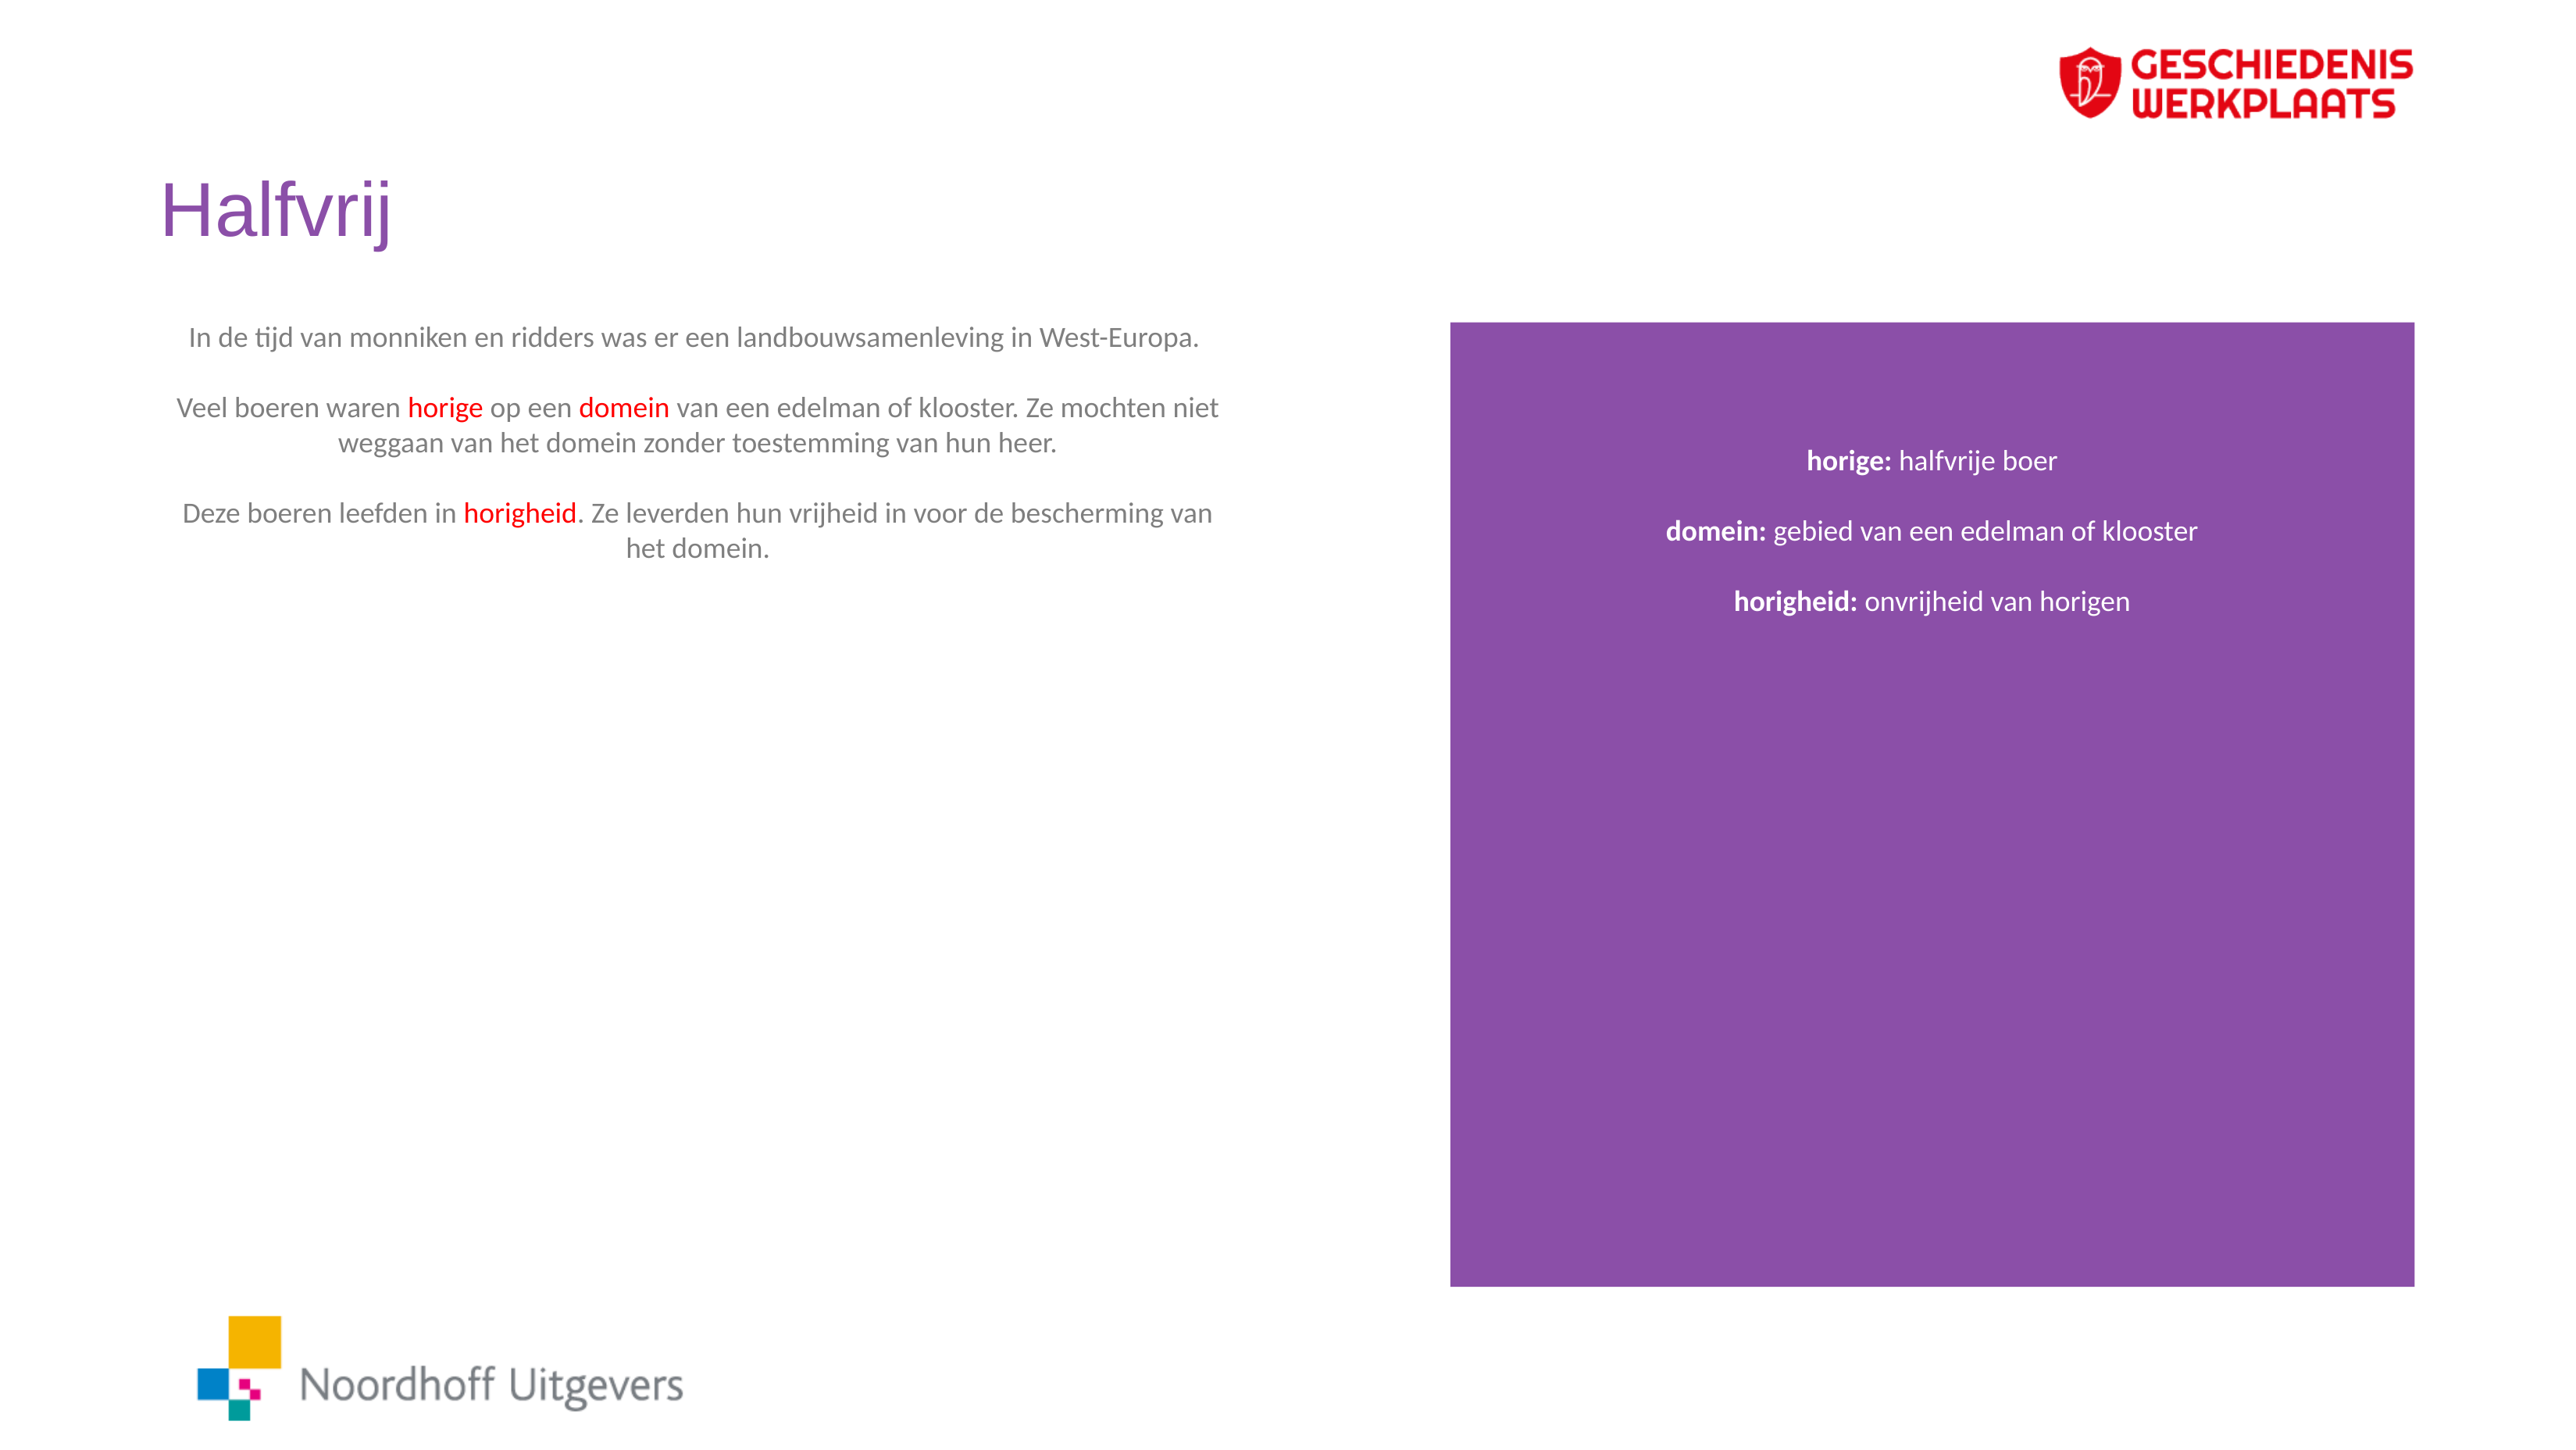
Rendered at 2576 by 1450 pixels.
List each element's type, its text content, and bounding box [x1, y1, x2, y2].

title Halfvrij [159, 159, 2416, 266]
picture [1610, 0, 2576, 161]
list horige: halfvrije boer domein: gebied van een edelman of klooster horigheid: onvrijheid van horigen [1450, 322, 2415, 1288]
list In de tijd van monniken en ridders was er een landbouwsamenleving in West-Europa. Veel boeren waren horige op een domein van een edelman of klooster. Ze mochten niet weggaan van het domein zonder toestemming van hun heer. Deze boeren leefden in horigheid. Ze leverden hun vrijheid in voor de bescherming van het domein. [159, 318, 1251, 1284]
picture [159, 1288, 802, 1449]
